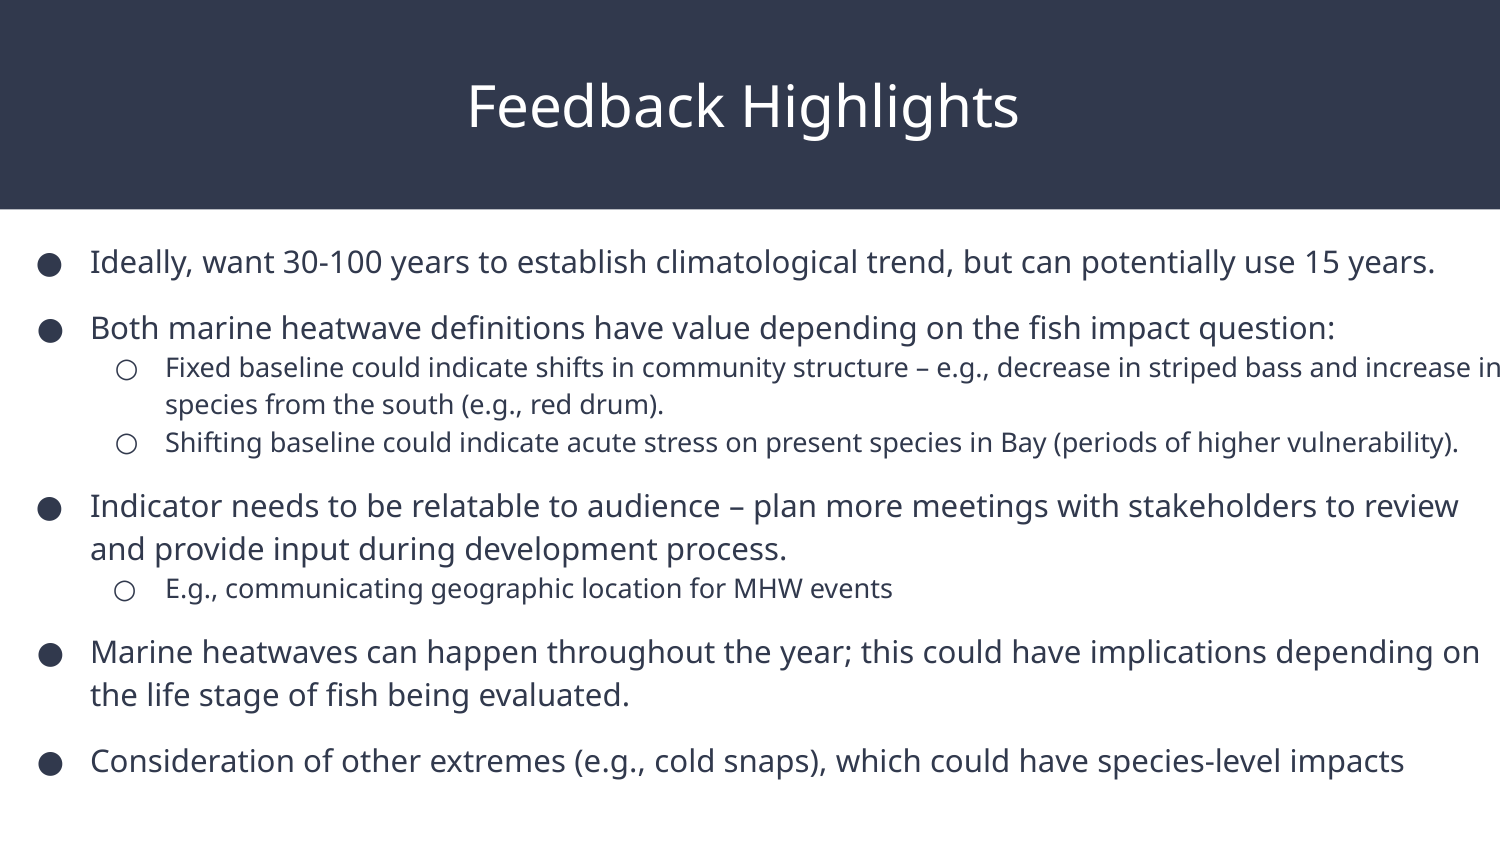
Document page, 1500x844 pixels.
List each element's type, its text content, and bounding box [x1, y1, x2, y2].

title Feedback Highlights [44, 54, 1443, 158]
text_box Ideally, want 30-100 years to establish climatological trend, but can potentially use 15 years. Both marine heatwave definitions have value depending on the fish impact question: Fixed baseline could indicate shifts in community structure – e.g., decrease in striped bass and increase in species from the south (e.g., red drum). Shifting baseline could indicate acute stress on present species in Bay (periods of higher vulnerability). Indicator needs to be relatable to audience – plan more meetings with stakeholders to review and provide input during development process. E.g., communicating geographic location for MHW events Marine heatwaves can happen throughout the year; this could have implications depending on the life stage of fish being evaluated. Consideration of other extremes (e.g., cold snaps), which could have species-level impacts [0, 221, 1500, 795]
